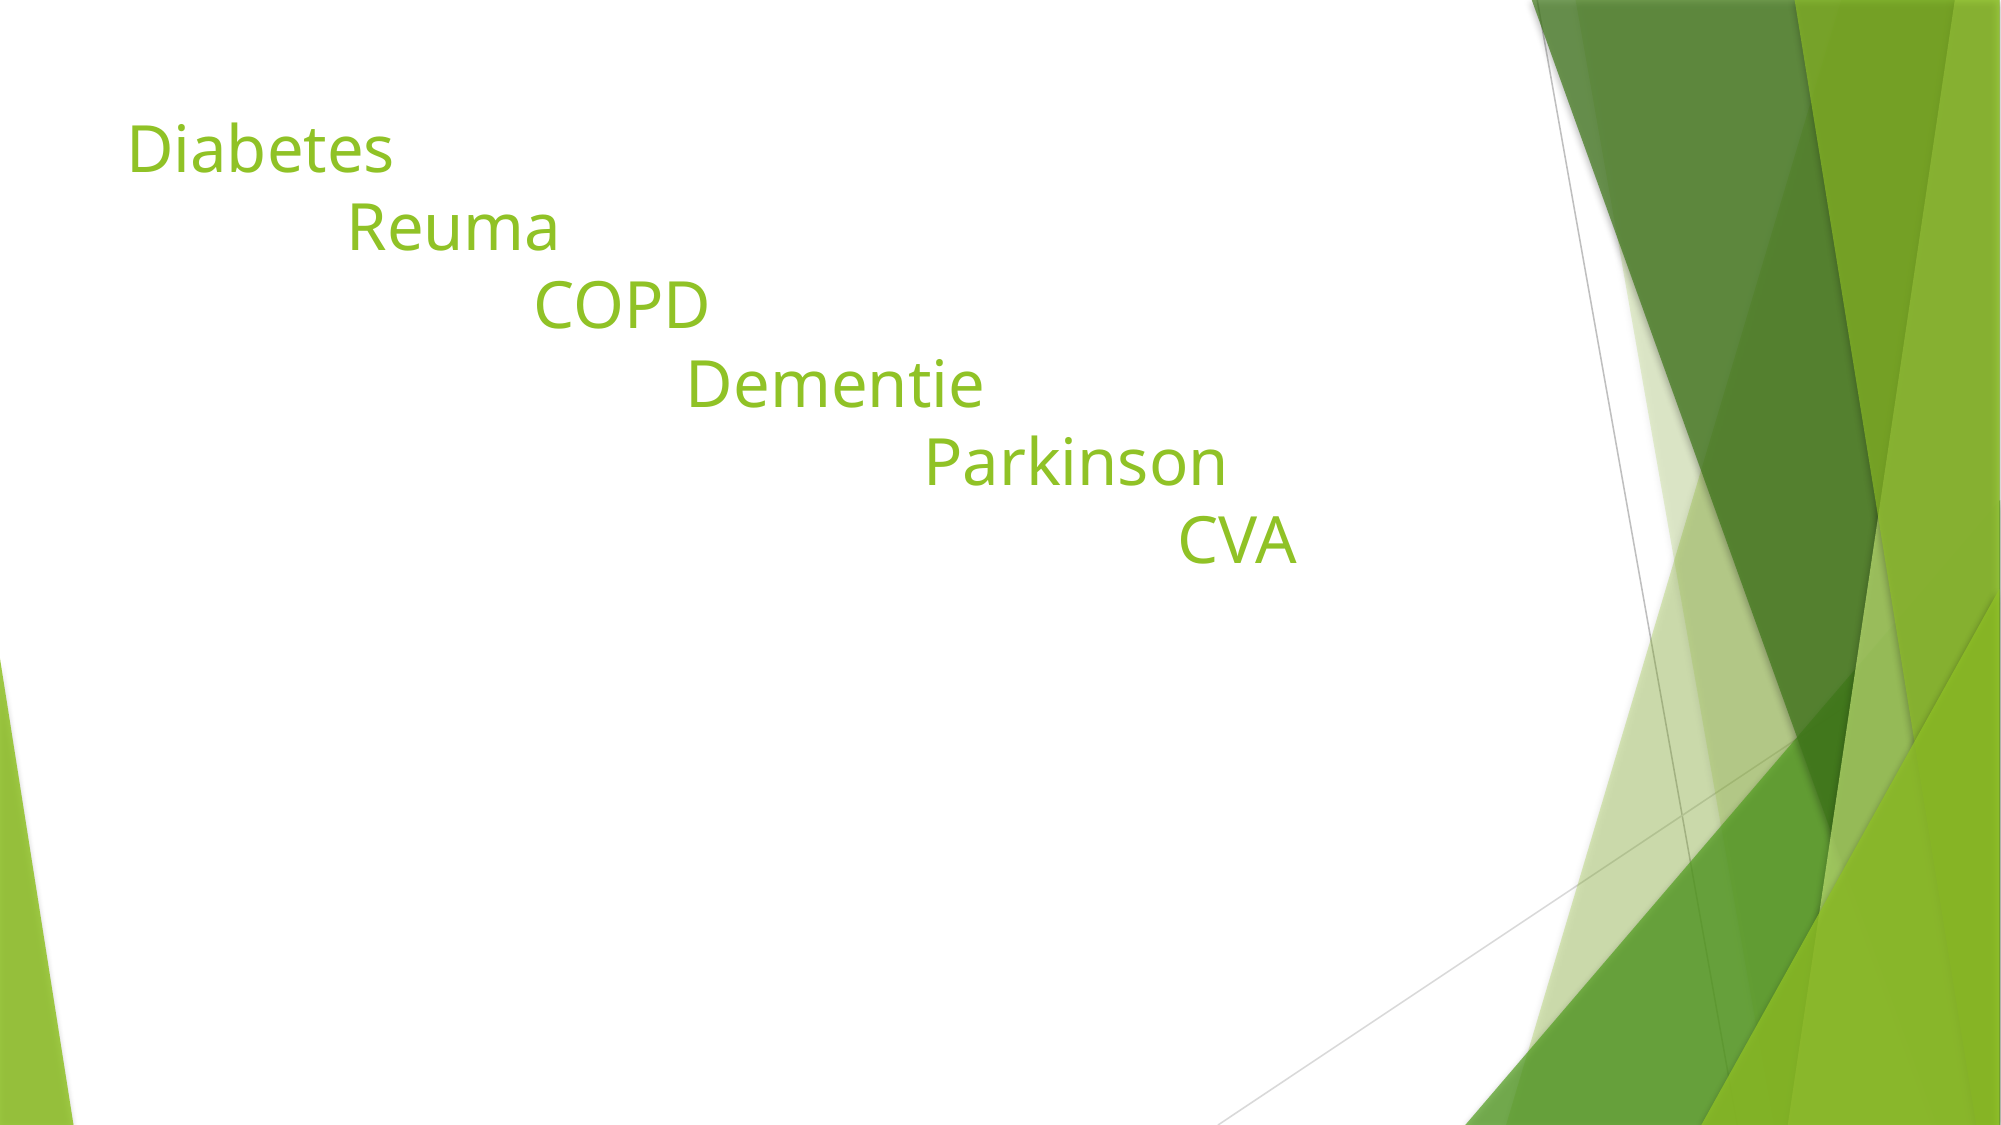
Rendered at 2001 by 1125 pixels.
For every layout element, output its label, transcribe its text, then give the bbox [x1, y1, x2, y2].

title Diabetes Reuma COPD Dementie Parkinson CVA [111, 99, 1522, 898]
